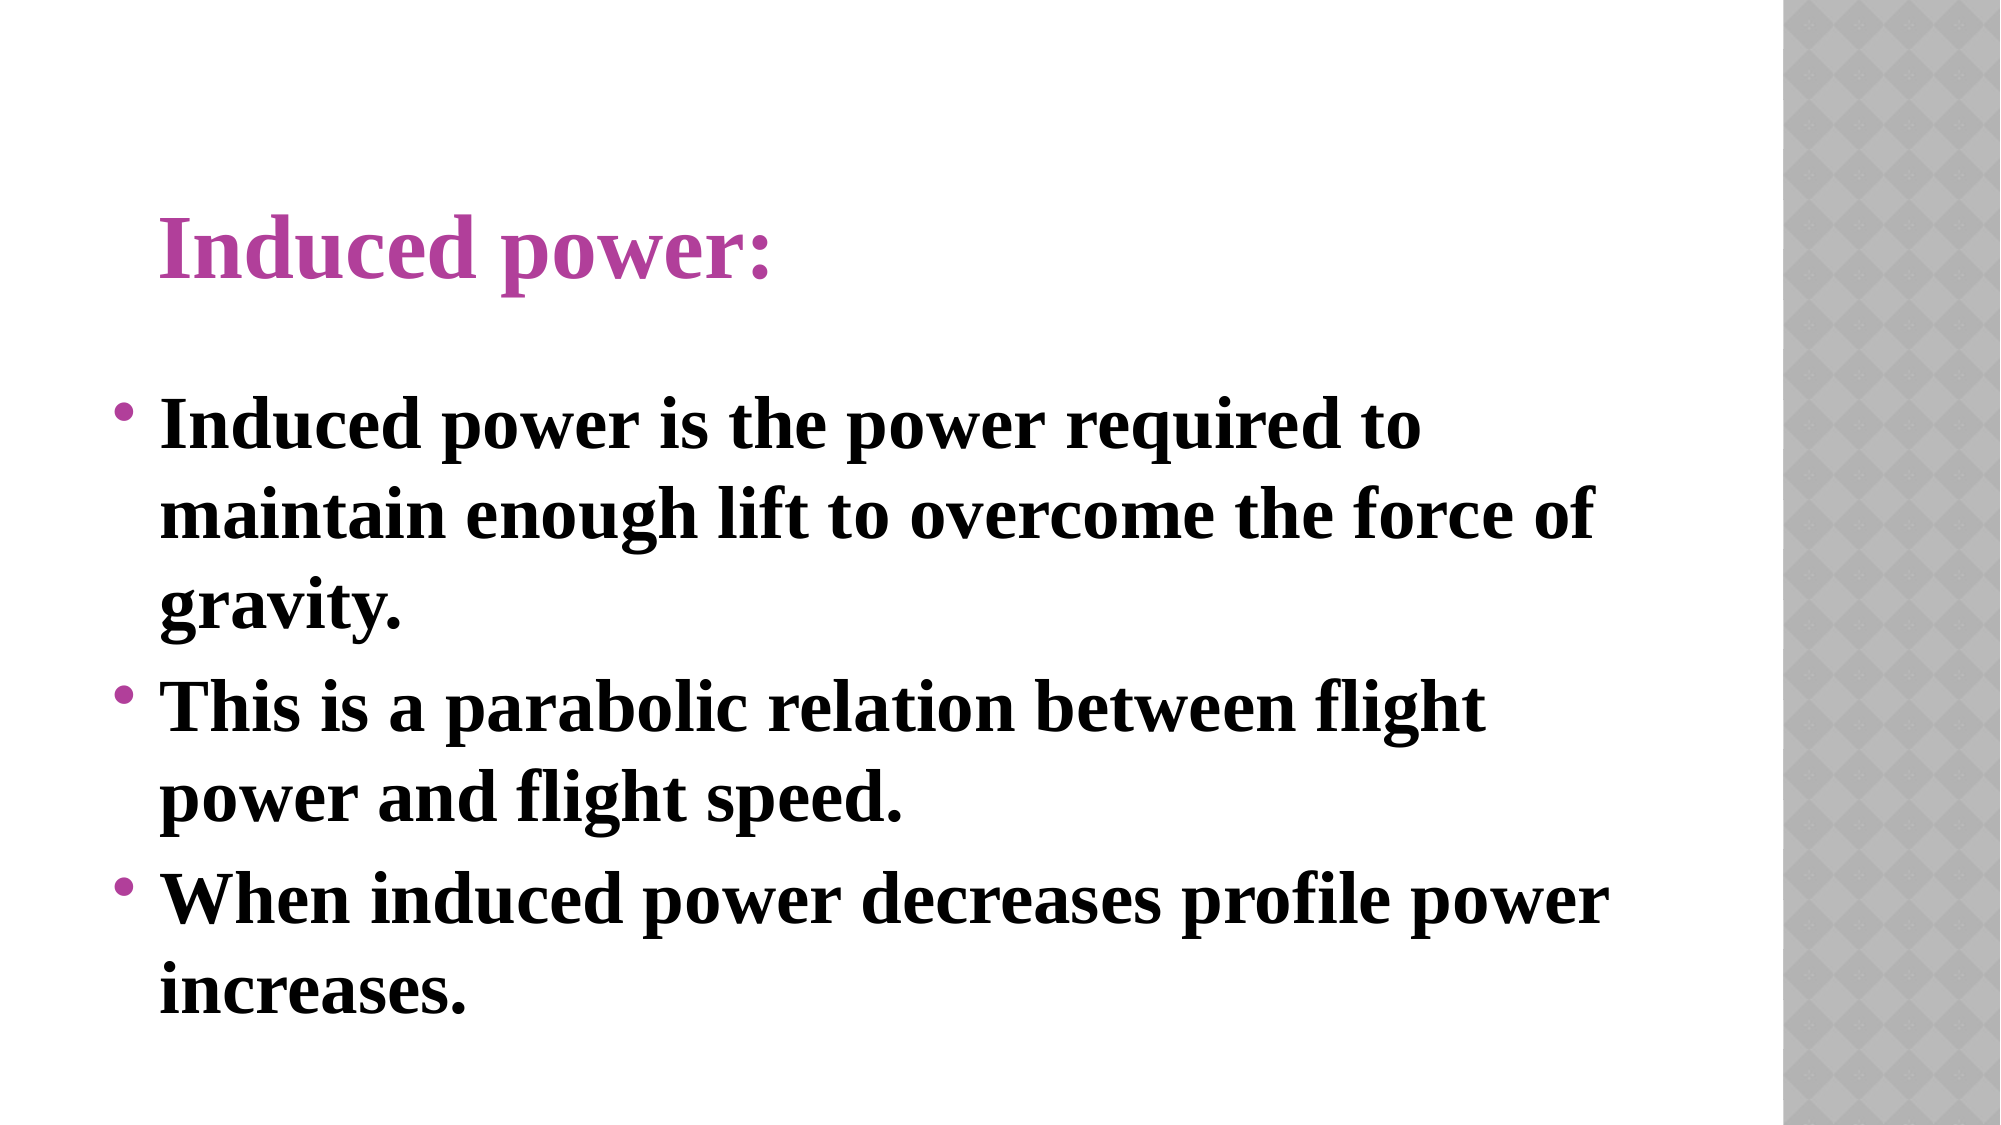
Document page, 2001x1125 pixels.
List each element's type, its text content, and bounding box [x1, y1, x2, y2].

list Induced power is the power required to maintain enough lift to overcome the force of gravity. This is a parabolic relation between flight power and flight speed. When induced power decreases profile power increases. [99, 264, 1684, 1059]
title Induced power: [102, 219, 1686, 408]
